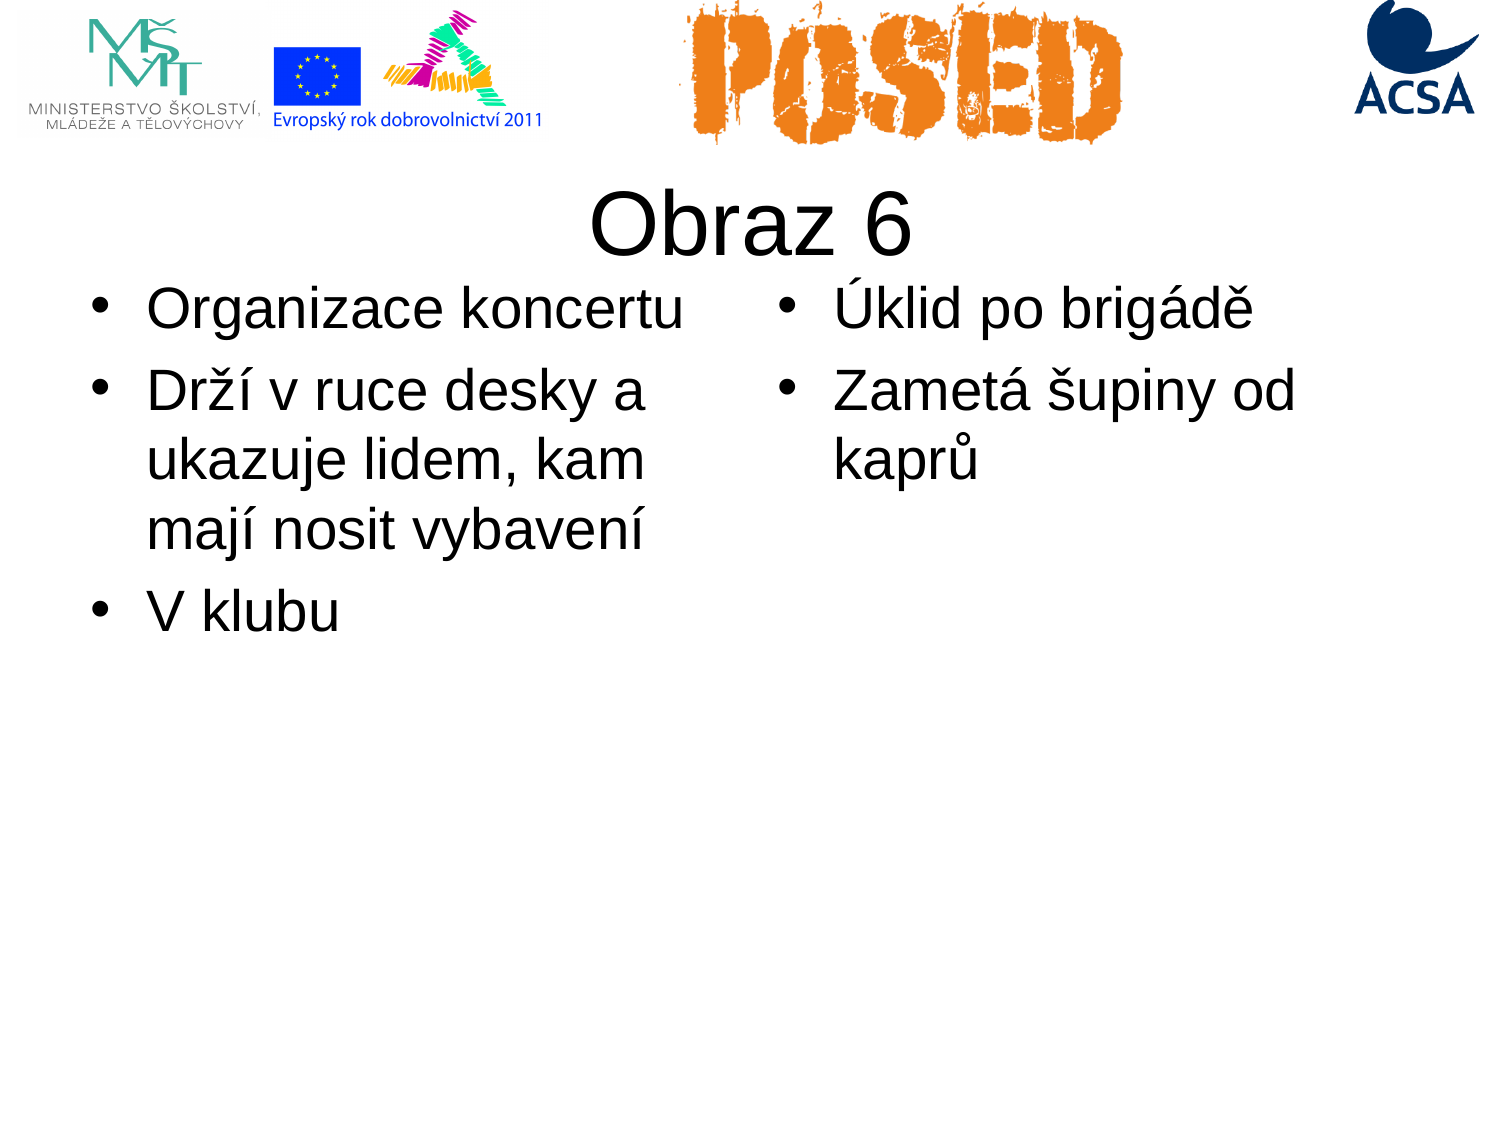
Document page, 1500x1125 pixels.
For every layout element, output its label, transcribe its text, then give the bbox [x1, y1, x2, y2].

picture [17, 0, 549, 138]
list Úklid po brigádě Zametá šupiny od kaprů [762, 262, 1426, 1006]
list Organizace koncertu Drží v ruce desky a ukazuje lidem, kam mají nosit vybavení V klubu [74, 262, 738, 1006]
picture [679, 0, 1123, 125]
title Obraz 6 [76, 125, 1427, 314]
picture [1354, 0, 1479, 114]
